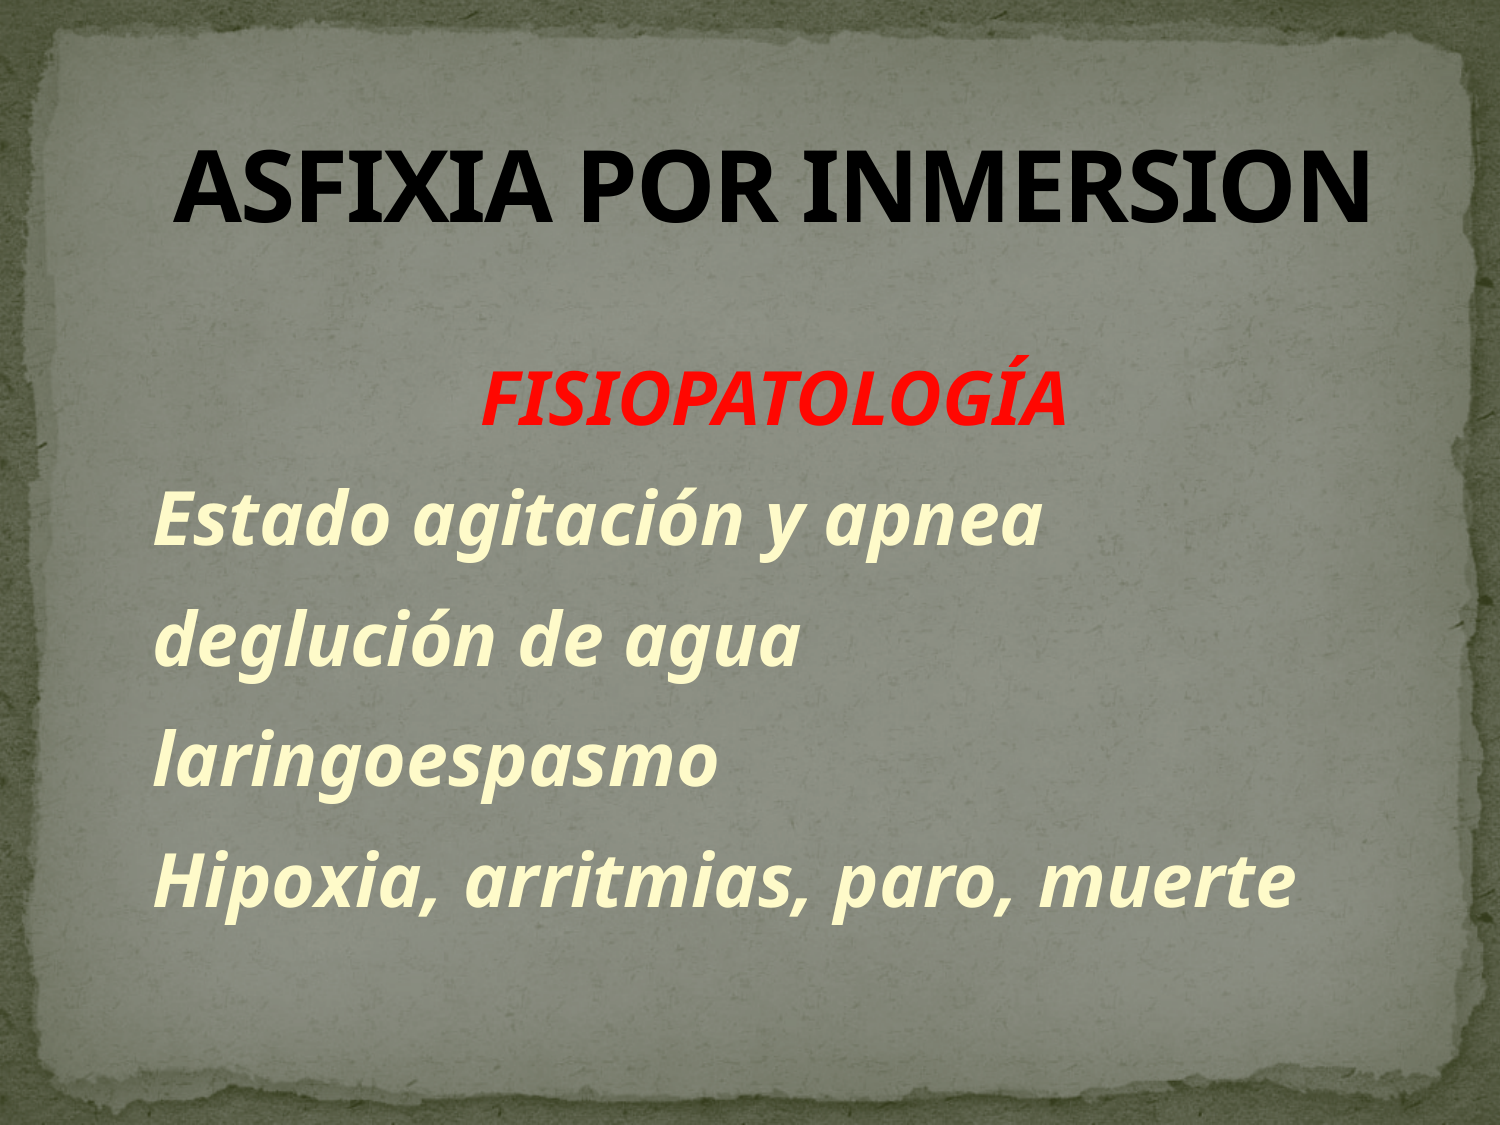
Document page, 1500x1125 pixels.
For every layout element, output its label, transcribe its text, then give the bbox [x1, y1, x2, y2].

list FISIOPATOLOGÍA Estado agitación y apnea deglución de agua laringoespasmo Hipoxia, arritmias, paro, muerte [137, 324, 1413, 1001]
title ASFIXIA POR INMERSION [49, 62, 1500, 250]
